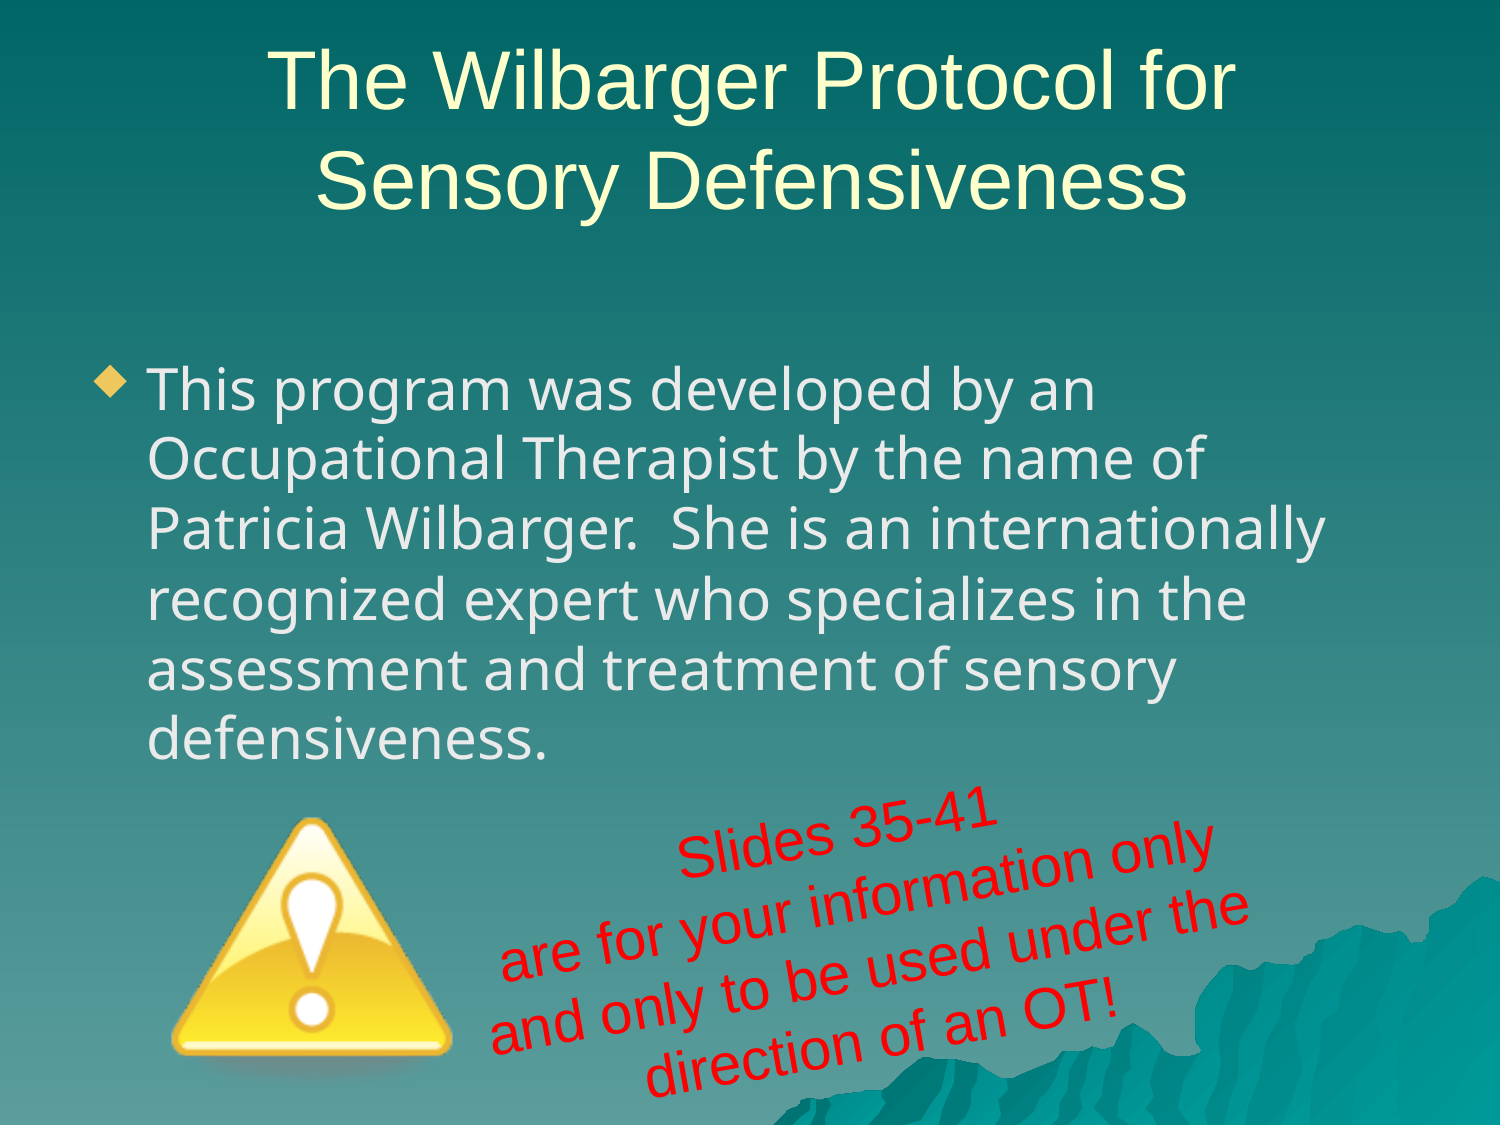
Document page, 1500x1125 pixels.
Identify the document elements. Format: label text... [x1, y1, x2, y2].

list This program was developed by an Occupational Therapist by the name of Patricia Wilbarger. She is an internationally recognized expert who specializes in the assessment and treatment of sensory defensiveness. [74, 262, 1426, 1006]
picture [162, 787, 463, 1088]
text_box Slides 35-41 are for your information only and only to be used under the direction of an OT! [466, 712, 1301, 1125]
title The Wilbarger Protocol for Sensory Defensiveness [99, 45, 1406, 207]
